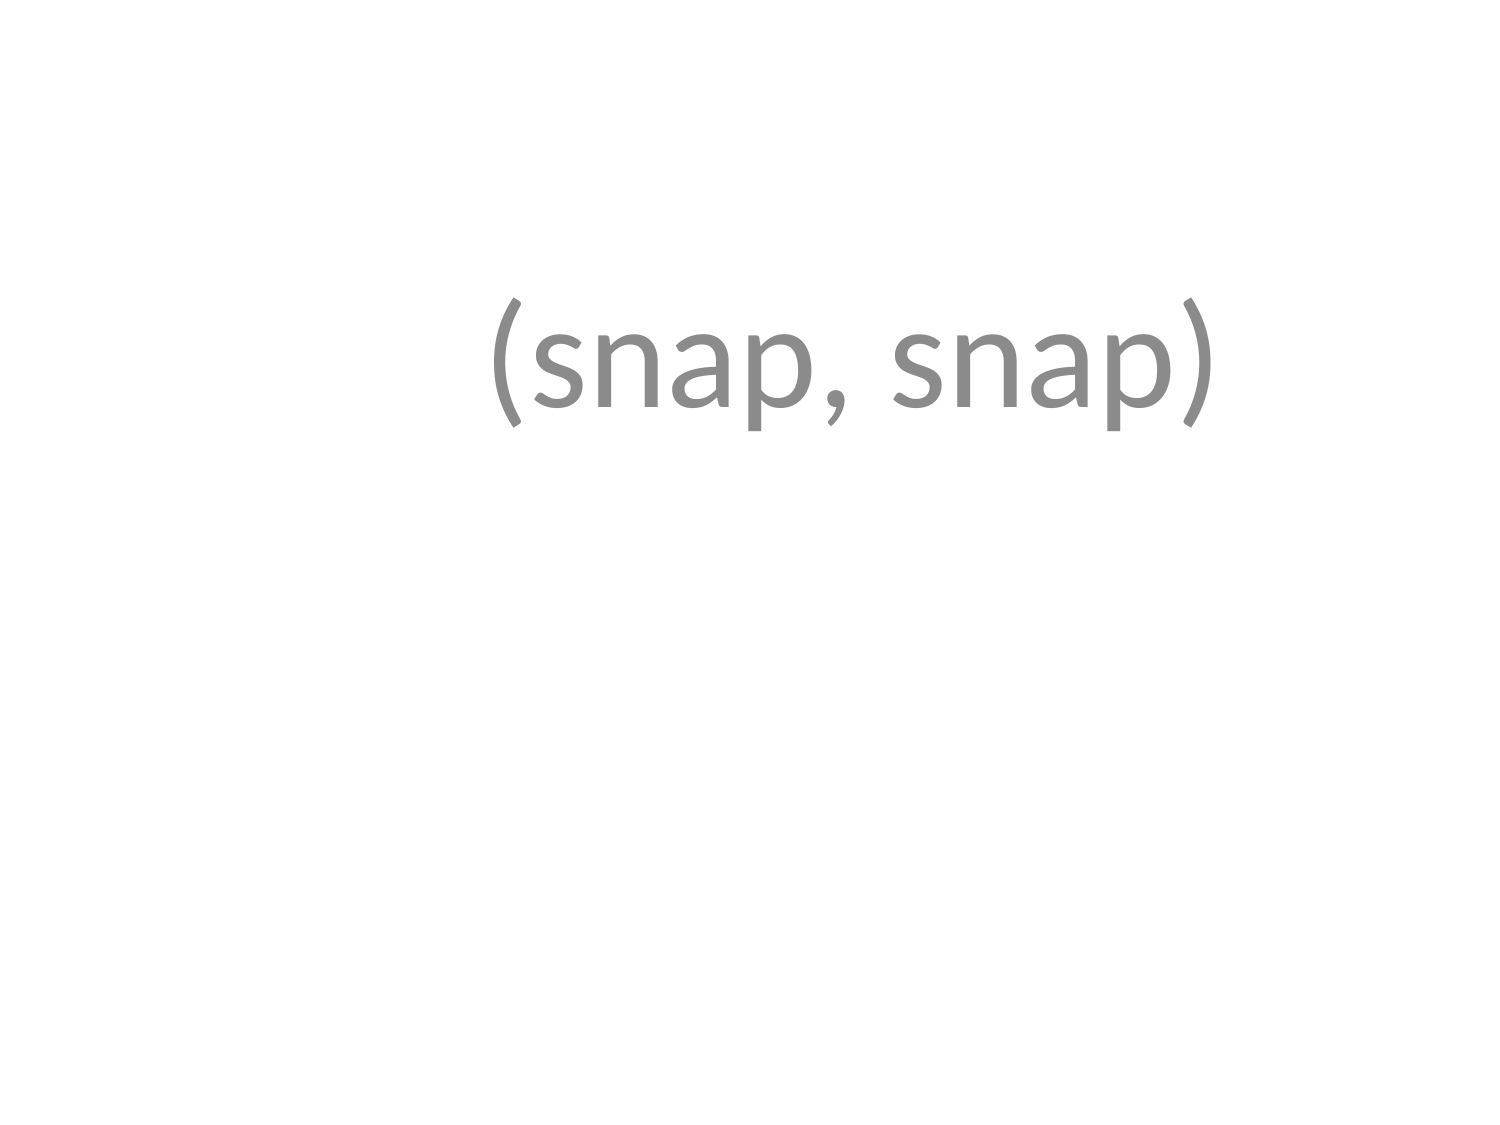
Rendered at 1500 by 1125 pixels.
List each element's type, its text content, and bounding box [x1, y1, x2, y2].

subtitle (snap, snap) [187, 249, 1238, 363]
